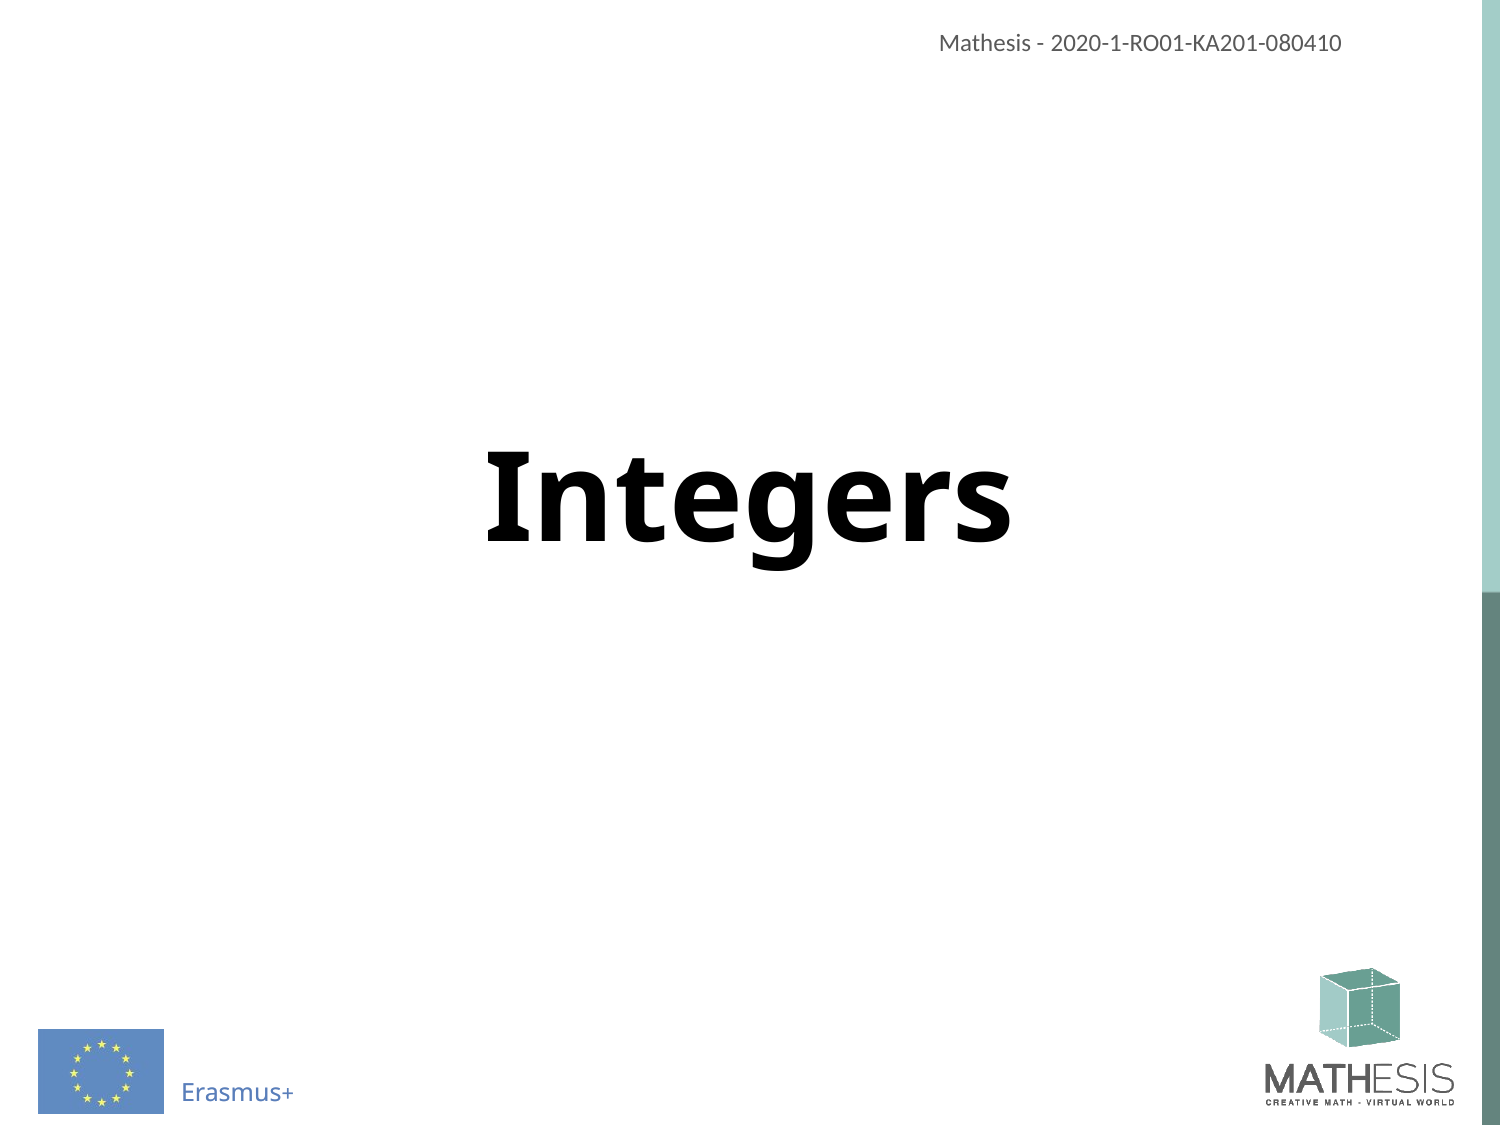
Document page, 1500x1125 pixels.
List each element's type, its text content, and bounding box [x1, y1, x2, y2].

title Integers [112, 184, 1388, 576]
